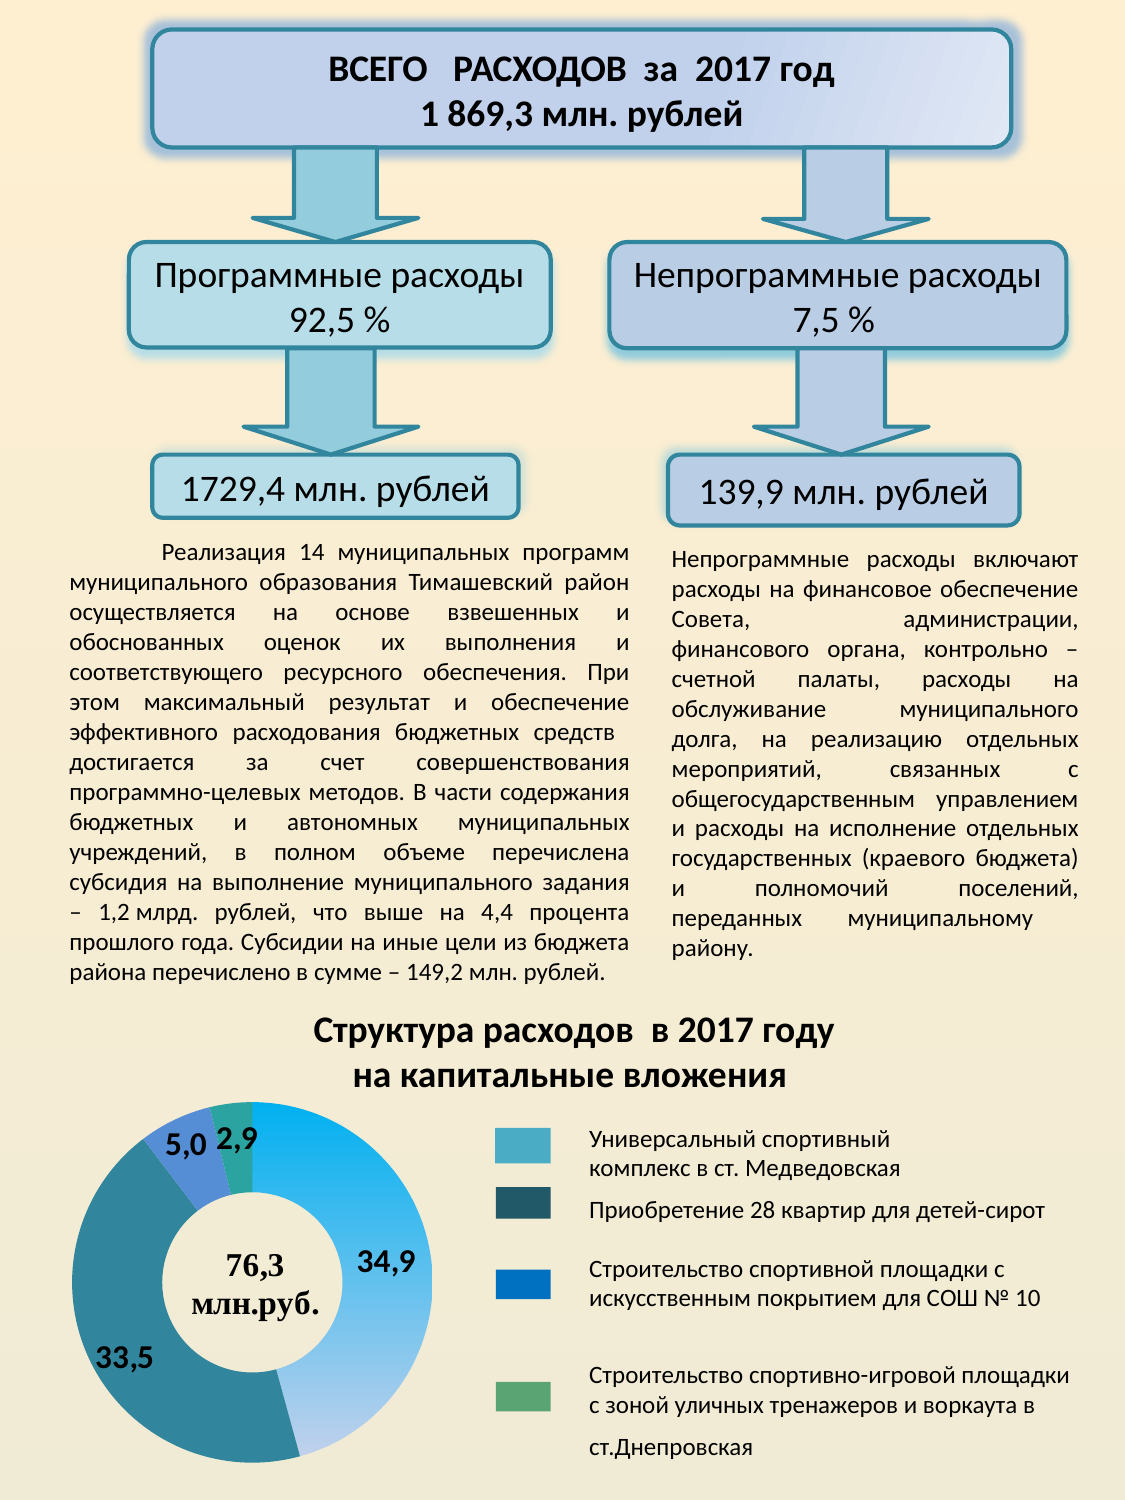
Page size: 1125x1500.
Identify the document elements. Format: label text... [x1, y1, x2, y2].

text_box [250, 145, 421, 245]
text_box Программные расходы 92,5 % [126, 239, 553, 350]
text_box Универсальный спортивный комплекс в ст. Медведовская [574, 1114, 988, 1173]
text_box 1729,4 млн. рублей [150, 452, 521, 520]
text_box Непрограммные расходы включают расходы на финансовое обеспечение Совета, администрации, финансового органа, контрольно – счетной палаты, расходы на обслуживание муниципального долга, на реализацию отдельных мероприятий, связанных с общегосударственным управлением и расходы на исполнение отдельных государственных (краевого бюджета) и полномочий поселений, переданных муниципальному району. [656, 535, 1094, 969]
text_box Реализация 14 муниципальных программ муниципального образования Тимашевский район осуществляется на основе взвешенных и обоснованных оценок их выполнения и соответствующего ресурсного обеспечения. При этом максимальный результат и обеспечение эффективного расходования бюджетных средств достигается за счет совершенствования программно-целевых методов. В части содержания бюджетных и автономных муниципальных учреждений, в полном объеме перечислена субсидия на выполнение муниципального задания – 1,2 млрд. рублей, что выше на 4,4 процента прошлого года. Субсидии на иные цели из бюджета района перечислено в сумме – 149,2 млн. рублей. [54, 528, 646, 993]
text_box Строительство спортивно-игровой площадки с зоной уличных тренажеров и воркаута в ст.Днепровская [574, 1350, 1094, 1471]
text_box [500, 1185, 553, 1221]
text_box Структура расходов в 2017 году на капитальные вложения [0, 997, 1125, 1105]
text_box Приобретение 28 квартир для детей-сирот [574, 1173, 1125, 1234]
text_box [500, 1268, 553, 1301]
text_box [751, 346, 931, 457]
text_box Непрограммные расходы 7,5 % [607, 239, 1069, 351]
text_box Строительство спортивной площадки с искусственным покрытием для СОШ № 10 [574, 1244, 1125, 1365]
text_box [500, 1126, 553, 1165]
text_box [760, 145, 931, 245]
text_box ВСЕГО РАСХОДОВ за 2017 год 1 869,3 млн. рублей [150, 27, 1014, 150]
text_box 139,9 млн. рублей [665, 452, 1022, 528]
text_box [241, 346, 421, 457]
text_box [500, 1380, 553, 1413]
chart [20, 1100, 497, 1480]
